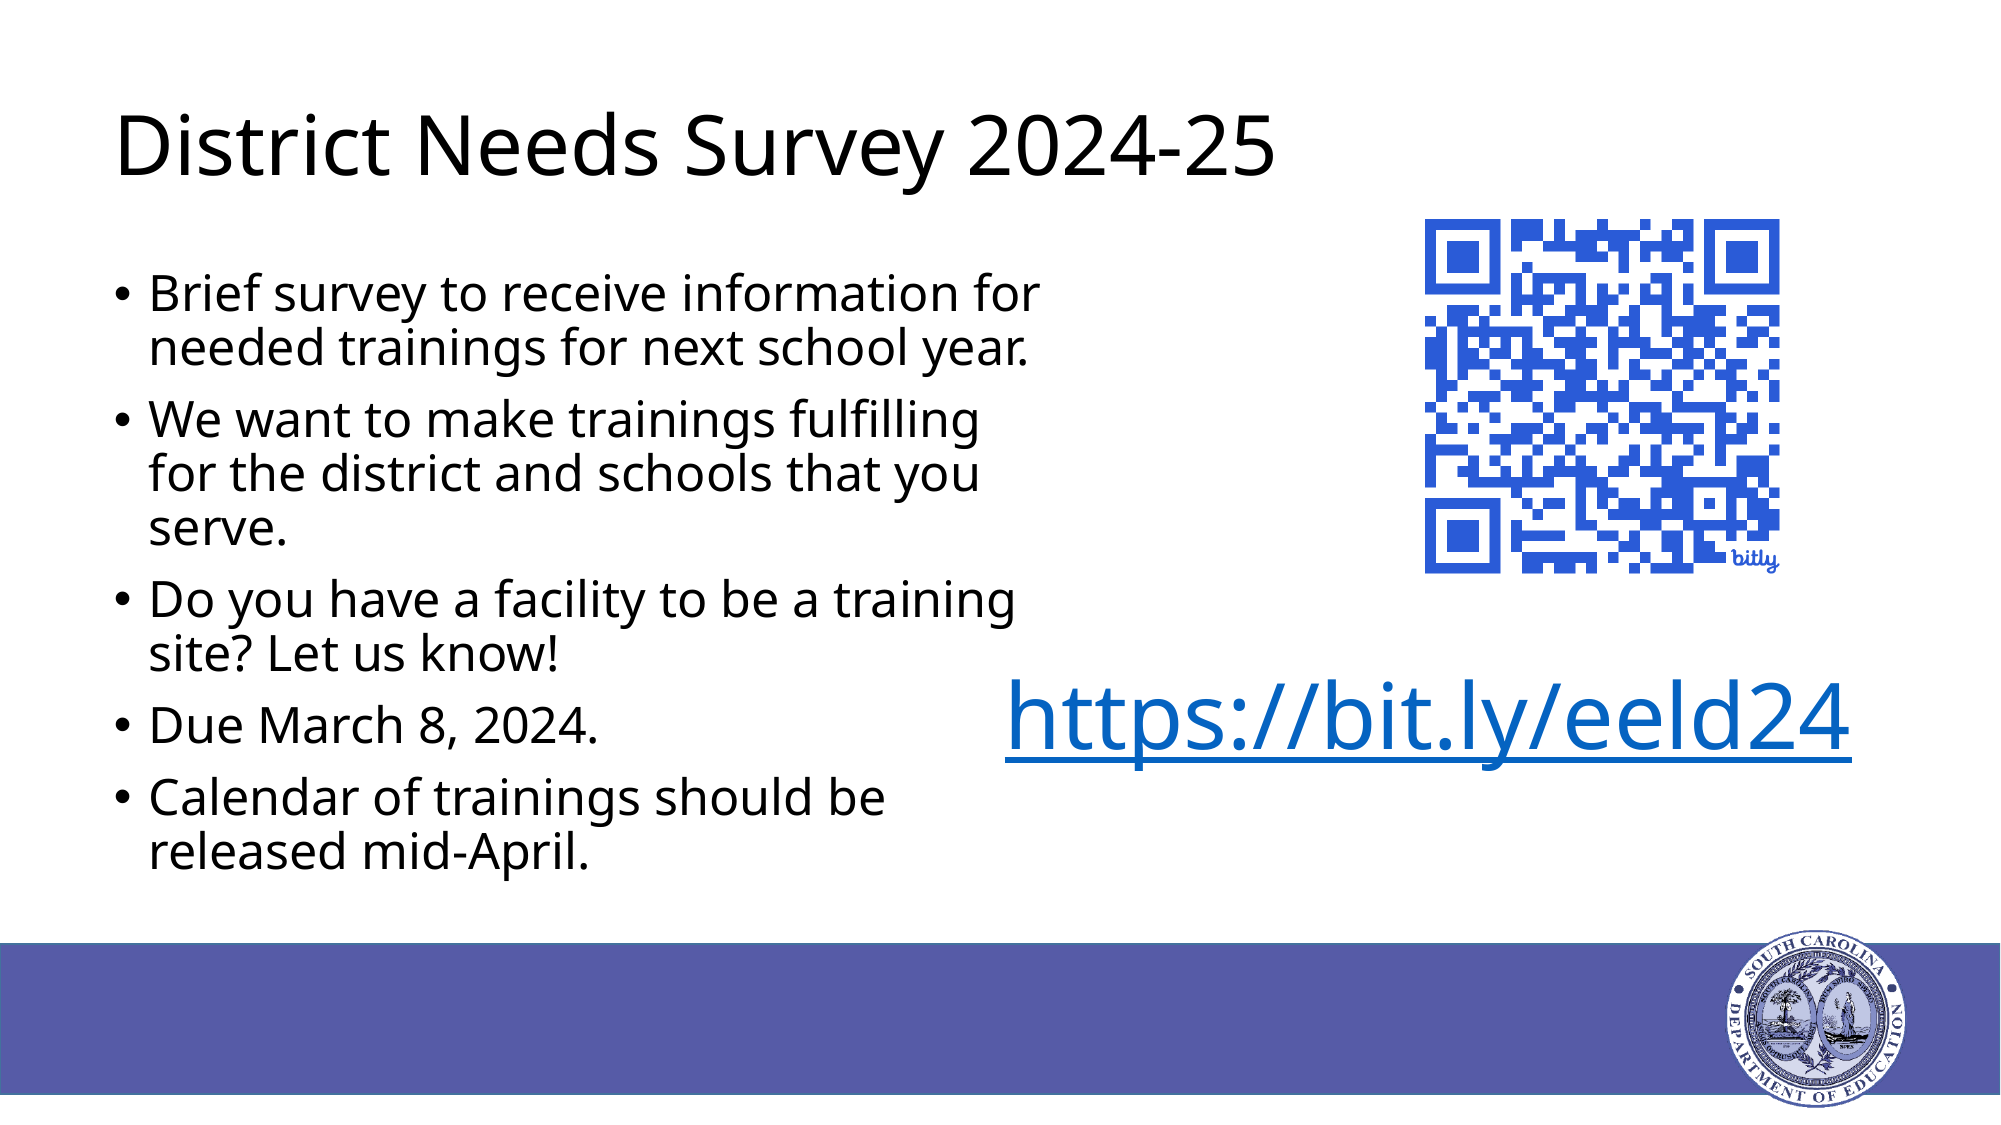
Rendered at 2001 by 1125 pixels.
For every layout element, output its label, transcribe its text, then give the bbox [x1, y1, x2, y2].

title District Needs Survey 2024-25 [99, 51, 1899, 247]
text_box https://bit.ly/eeld24 [989, 650, 1920, 791]
list Brief survey to receive information for needed trainings for next school year. We want to make trainings fulfilling for the district and schools that you serve. Do you have a facility to be a training site? Let us know! Due March 8, 2024. Calendar of trainings should be released mid-April. [99, 261, 1078, 919]
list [1382, 176, 1822, 616]
picture [1723, 928, 1907, 1109]
